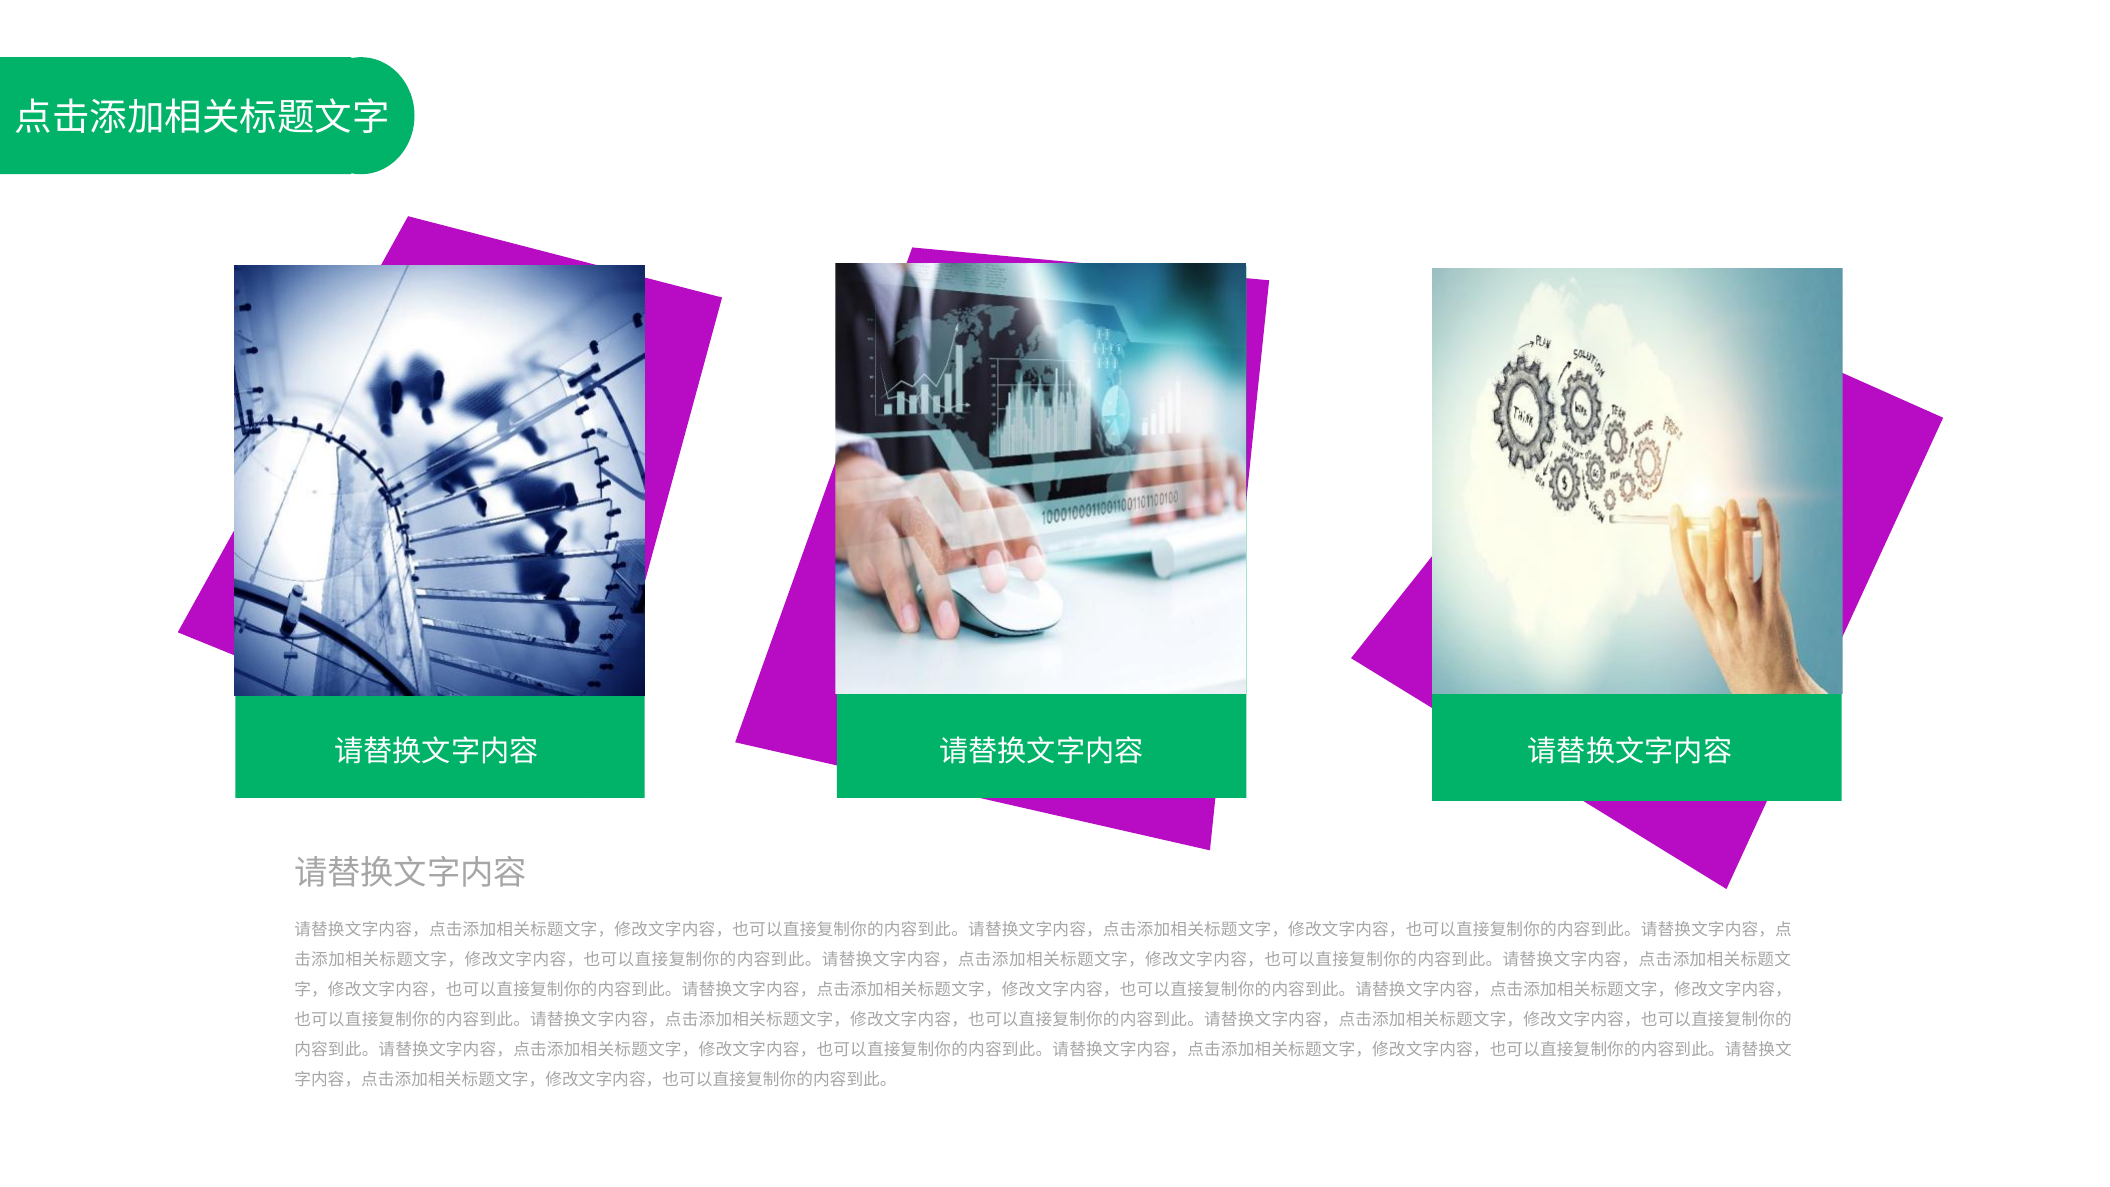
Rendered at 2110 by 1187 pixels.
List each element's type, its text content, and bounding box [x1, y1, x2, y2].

text_box [1431, 268, 1844, 694]
text_box [177, 532, 233, 655]
text_box [235, 697, 645, 798]
text_box [1844, 373, 1944, 634]
text_box [834, 262, 1247, 694]
text_box [381, 216, 597, 265]
text_box [1432, 694, 1842, 801]
text_box [836, 694, 1247, 798]
text_box [735, 466, 836, 766]
text_box 请替换文字内容 [924, 707, 1159, 775]
text_box [980, 798, 1216, 823]
text_box [1247, 278, 1270, 494]
text_box 请替换文字内容 [1512, 707, 1748, 775]
text_box [646, 277, 723, 578]
text_box [1583, 801, 1767, 823]
text_box 请替换文字内容 [319, 707, 554, 775]
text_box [279, 823, 1809, 1099]
text_box [233, 265, 646, 697]
text_box [907, 247, 1071, 262]
text_box [1351, 557, 1432, 708]
text_box 点击添加相关标题文字 [0, 85, 415, 146]
